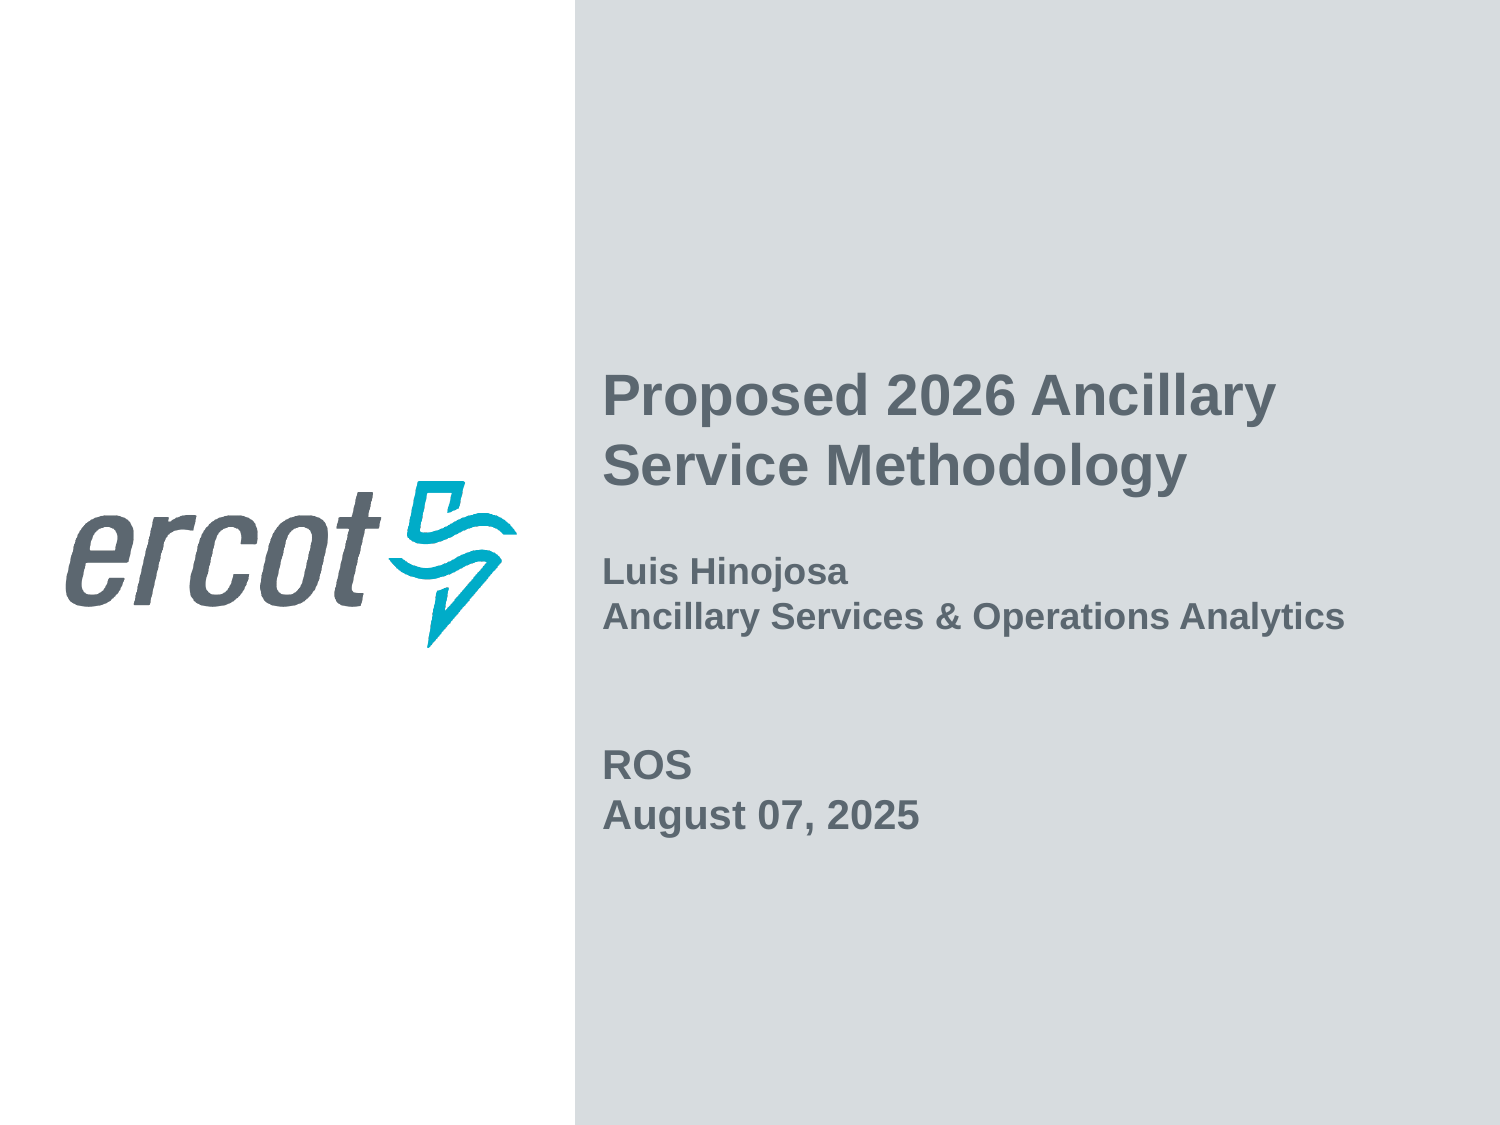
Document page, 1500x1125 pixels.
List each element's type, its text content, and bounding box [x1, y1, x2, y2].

picture [56, 471, 525, 654]
text_box Proposed 2026 Ancillary Service Methodology Luis Hinojosa Ancillary Services & Operations Analytics ROS August 07, 2025 [587, 350, 1413, 845]
